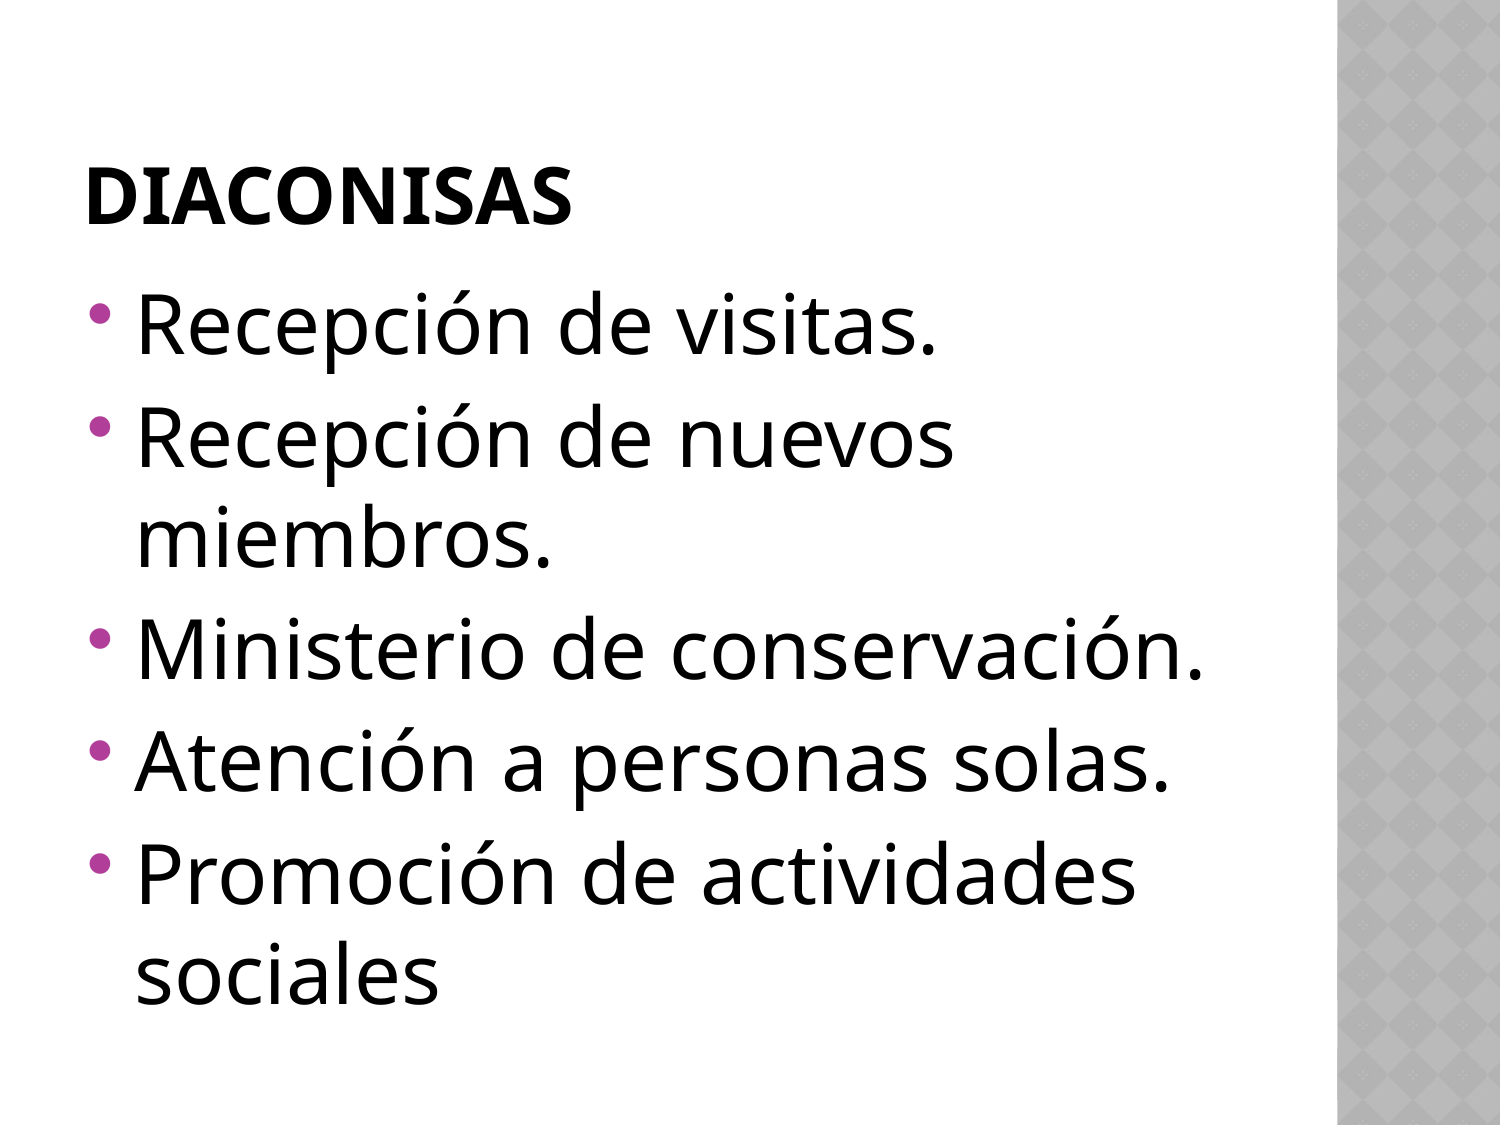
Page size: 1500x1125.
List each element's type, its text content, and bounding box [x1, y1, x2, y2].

list Recepción de visitas. Recepción de nuevos miembros. Ministerio de conservación. Atención a personas solas. Promoción de actividades sociales [75, 264, 1263, 1059]
title Diaconisas [75, 52, 1263, 240]
